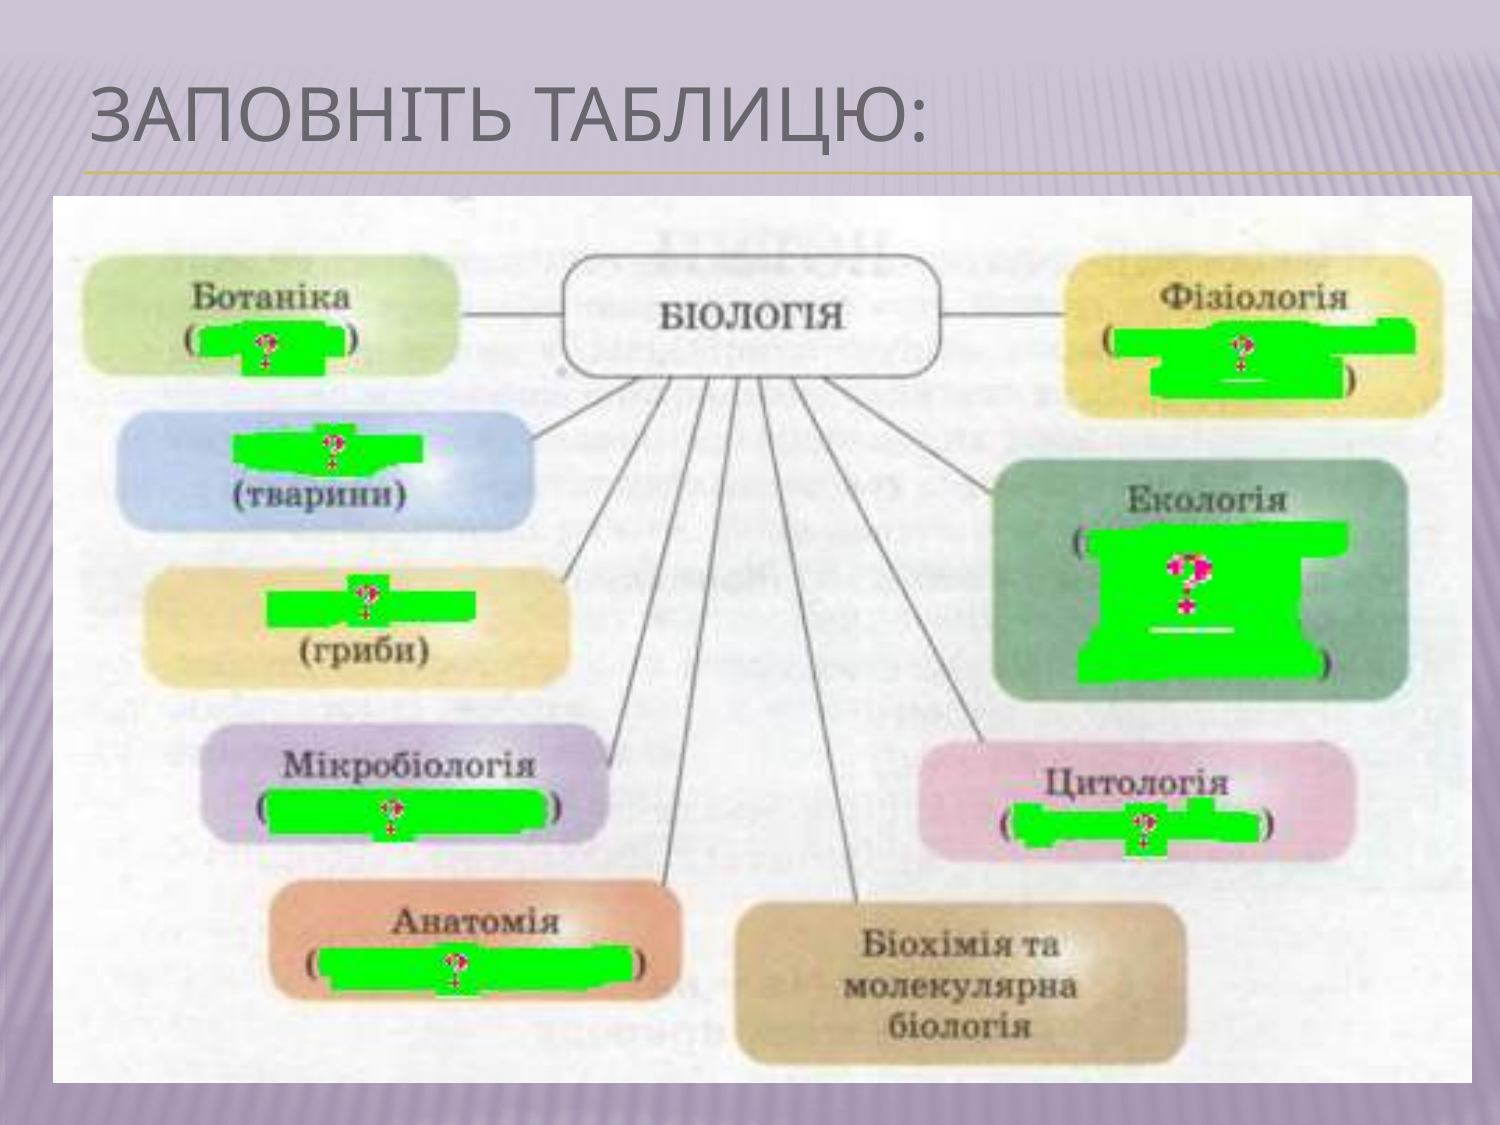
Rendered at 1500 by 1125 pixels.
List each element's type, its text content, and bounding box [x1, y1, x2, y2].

picture [52, 195, 1472, 1083]
title Заповніть таблицю: [75, 42, 1500, 181]
